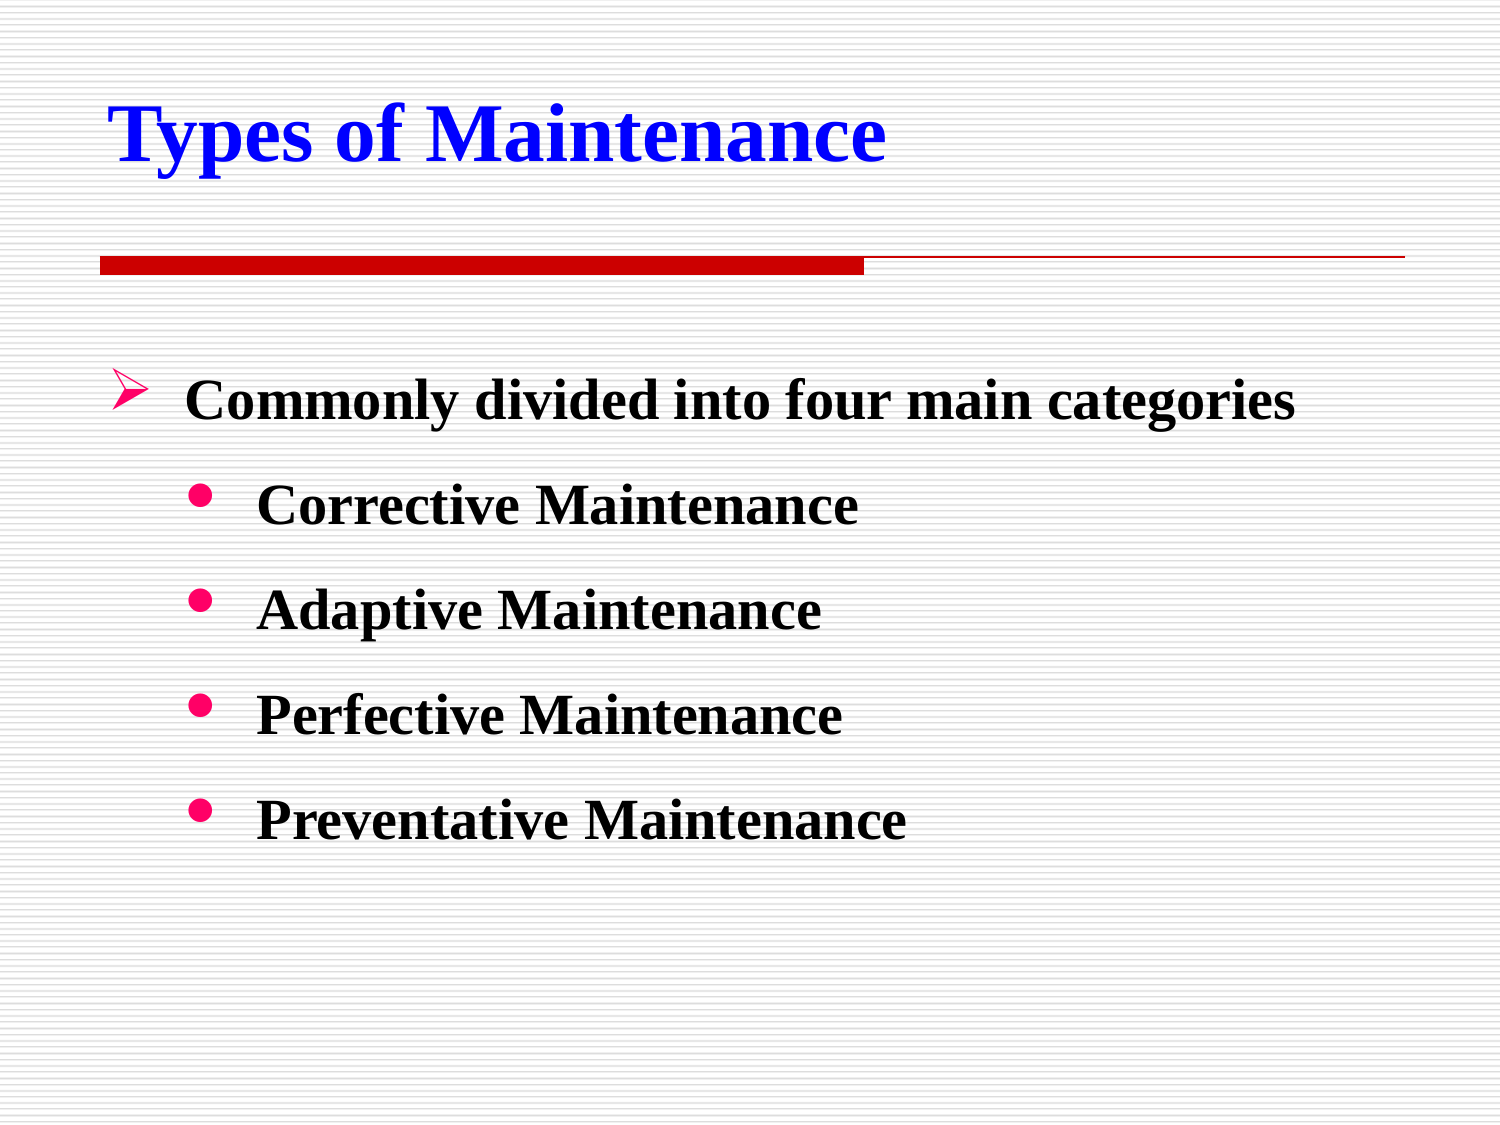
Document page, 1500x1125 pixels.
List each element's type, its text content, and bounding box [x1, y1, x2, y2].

picture [0, 0, 1500, 1125]
text_box Types of Maintenance [92, 53, 1268, 204]
text_box Commonly divided into four main categories Corrective Maintenance Adaptive Maintenance Perfective Maintenance Preventative Maintenance [92, 318, 1500, 1080]
